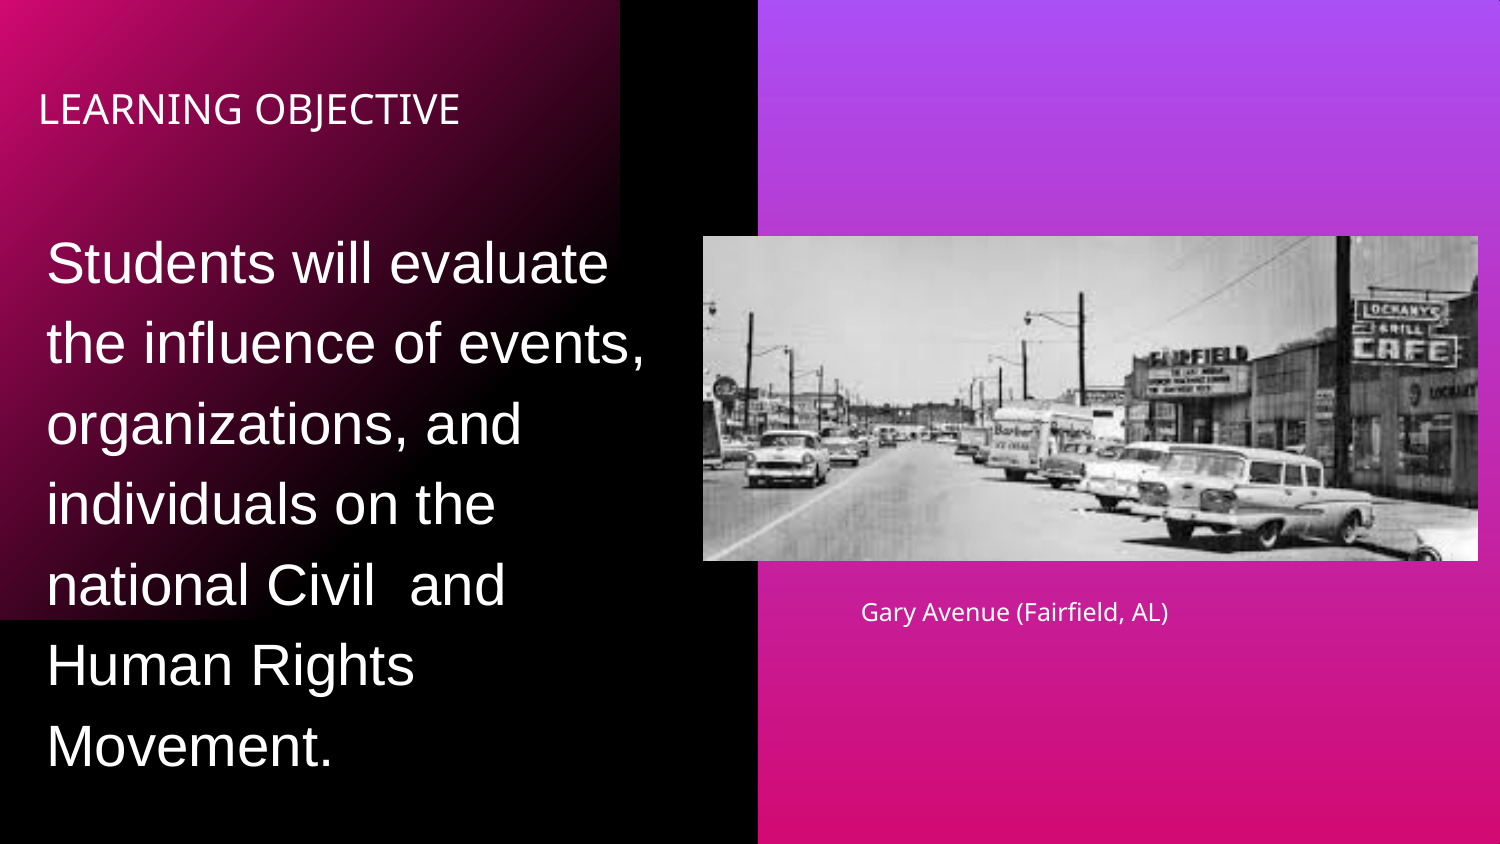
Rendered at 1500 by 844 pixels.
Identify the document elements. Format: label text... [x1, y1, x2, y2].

title LEARNING OBJECTIVE [37, 75, 601, 152]
picture [702, 236, 1478, 561]
subtitle Students will evaluate the influence of events, organizations, and individuals on the national Civil and Human Rights Movement. [45, 214, 656, 813]
text_box Gary Avenue (Fairfield, AL) [845, 582, 1310, 611]
